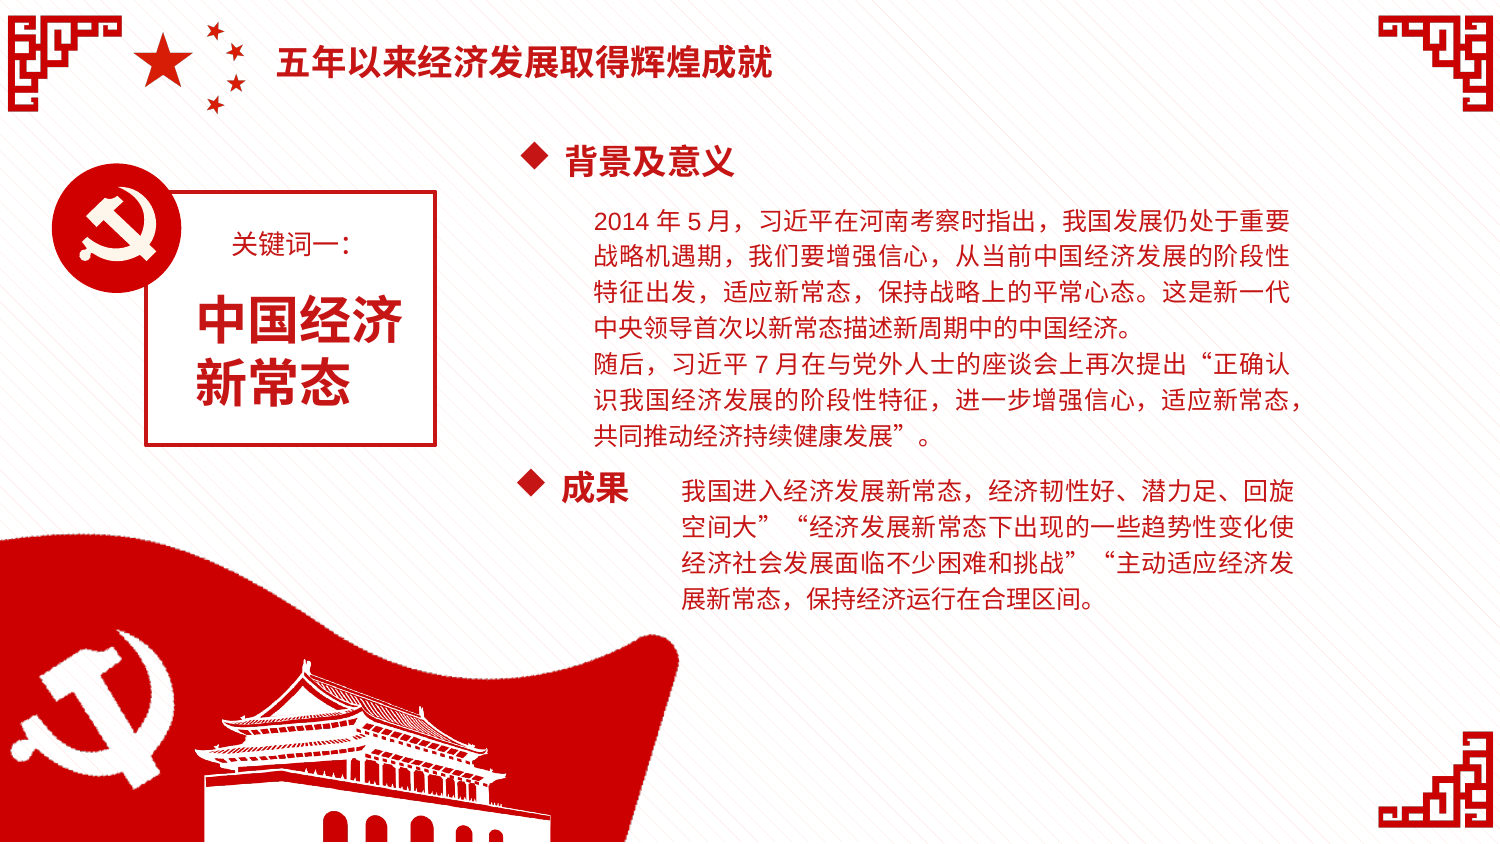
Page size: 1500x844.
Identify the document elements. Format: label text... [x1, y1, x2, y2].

text_box 我国进入经济发展新常态，经济韧性好、潜力足、回旋空间大”“经济发展新常态下出现的一些趋势性变化使经济社会发展面临不少困难和挑战”“主动适应经济发展新常态，保持经济运行在合理区间。 [666, 461, 1310, 621]
text_box 中国经济新常态 [181, 280, 443, 421]
text_box 2014年5月，习近平在河南考察时指出，我国发展仍处于重要战略机遇期，我们要增强信心，从当前中国经济发展的阶段性特征出发，适应新常态，保持战略上的平常心态。这是新一代中央领导首次以新常态描述新周期中的中国经济。 随后，习近平7月在与党外人士的座谈会上再次提出“正确认识我国经济发展的阶段性特征，进一步增强信心，适应新常态，共同推动经济持续健康发展”。 [579, 191, 1306, 458]
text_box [51, 163, 182, 294]
text_box 成果 [478, 461, 666, 513]
text_box 背景及意义 [492, 135, 762, 186]
picture [1370, 0, 1500, 130]
text_box 五年以来经济发展取得辉煌成就 [260, 32, 958, 90]
picture [1370, 713, 1500, 844]
text_box [144, 299, 437, 447]
text_box [185, 190, 437, 280]
picture [0, 482, 737, 842]
text_box 关键词一： [206, 220, 365, 268]
picture [0, 0, 254, 132]
